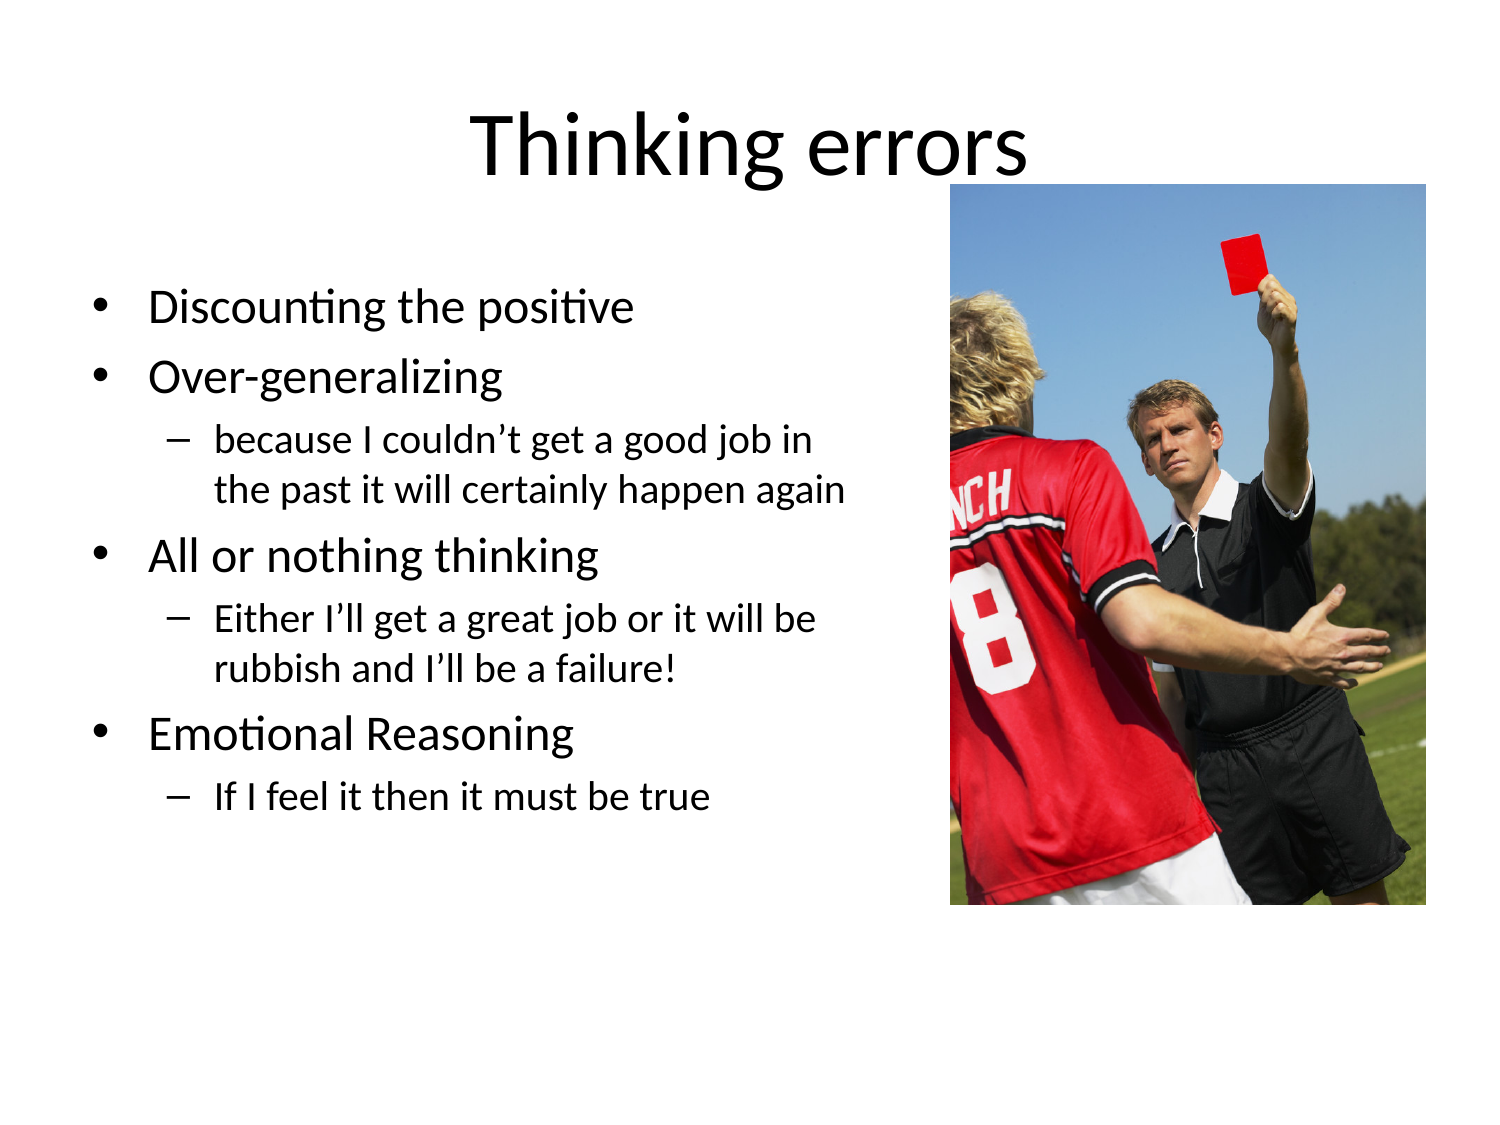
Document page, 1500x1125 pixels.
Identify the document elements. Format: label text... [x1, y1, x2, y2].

list Discounting the positive Over-generalizing because I couldn’t get a good job in the past it will certainly happen again All or nothing thinking Either I’ll get a great job or it will be rubbish and I’ll be a failure! Emotional Reasoning If I feel it then it must be true [76, 196, 891, 939]
title Thinking errors [75, 45, 1425, 233]
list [950, 184, 1426, 906]
